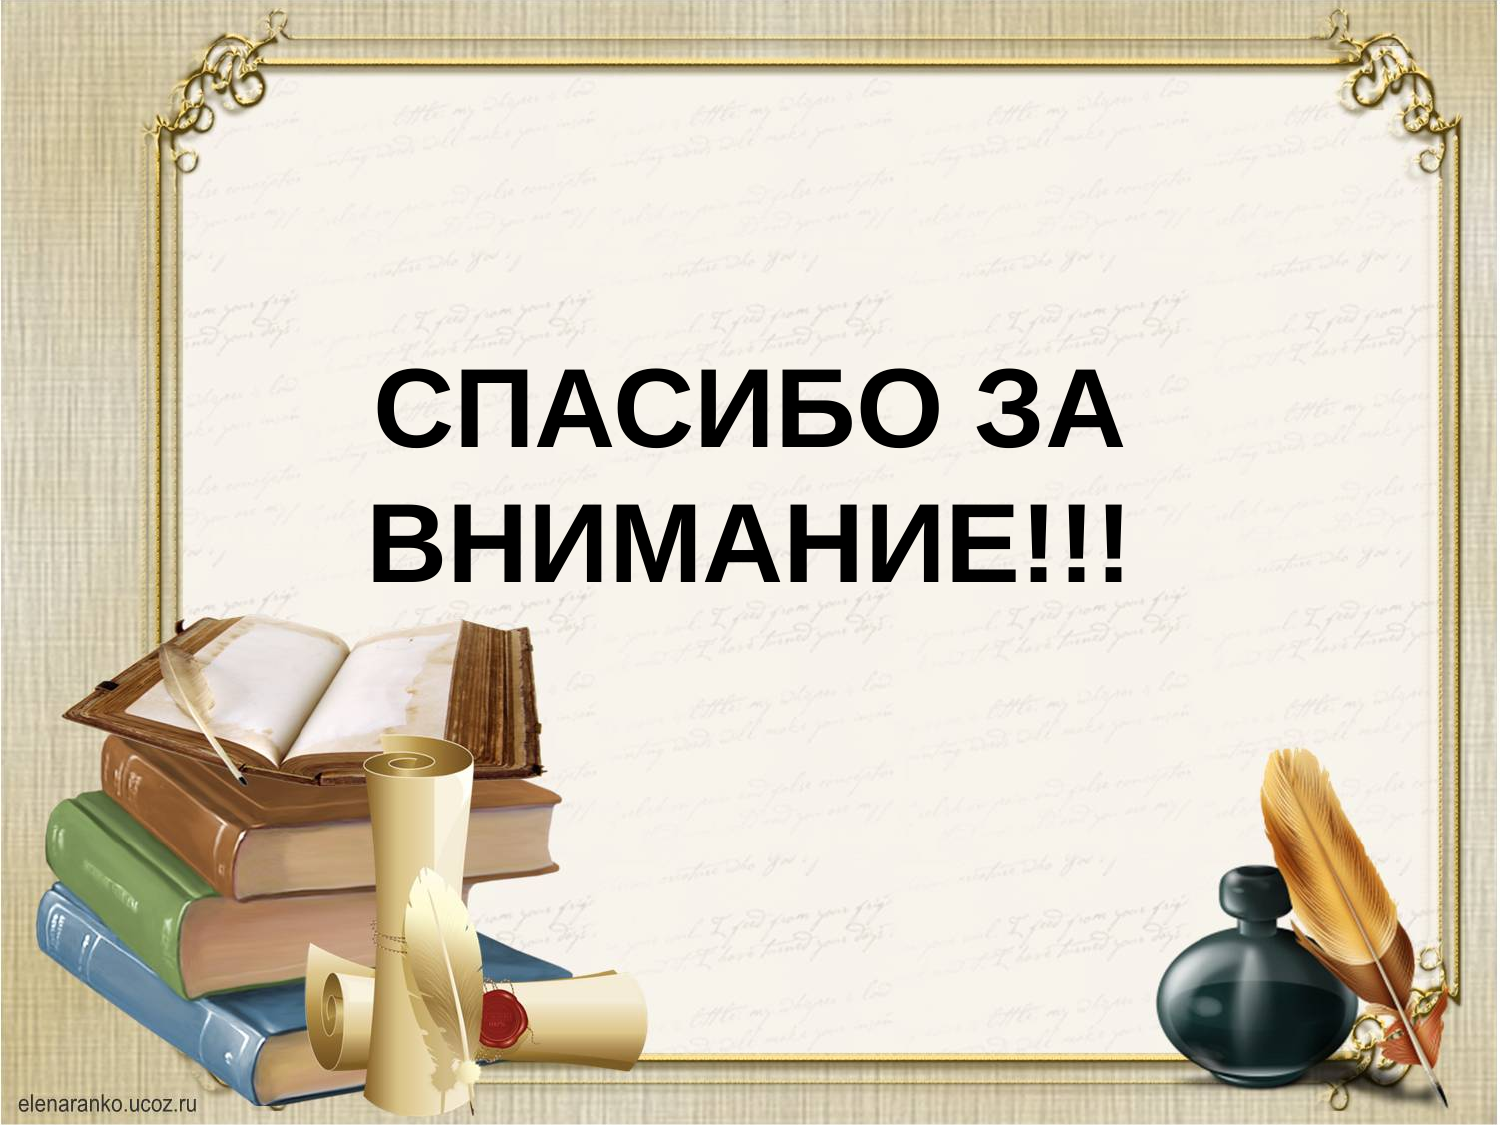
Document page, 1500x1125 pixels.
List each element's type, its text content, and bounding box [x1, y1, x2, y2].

picture [0, 0, 1500, 1125]
title СПАСИБО ЗА ВНИМАНИЕ!!! [112, 349, 1388, 591]
